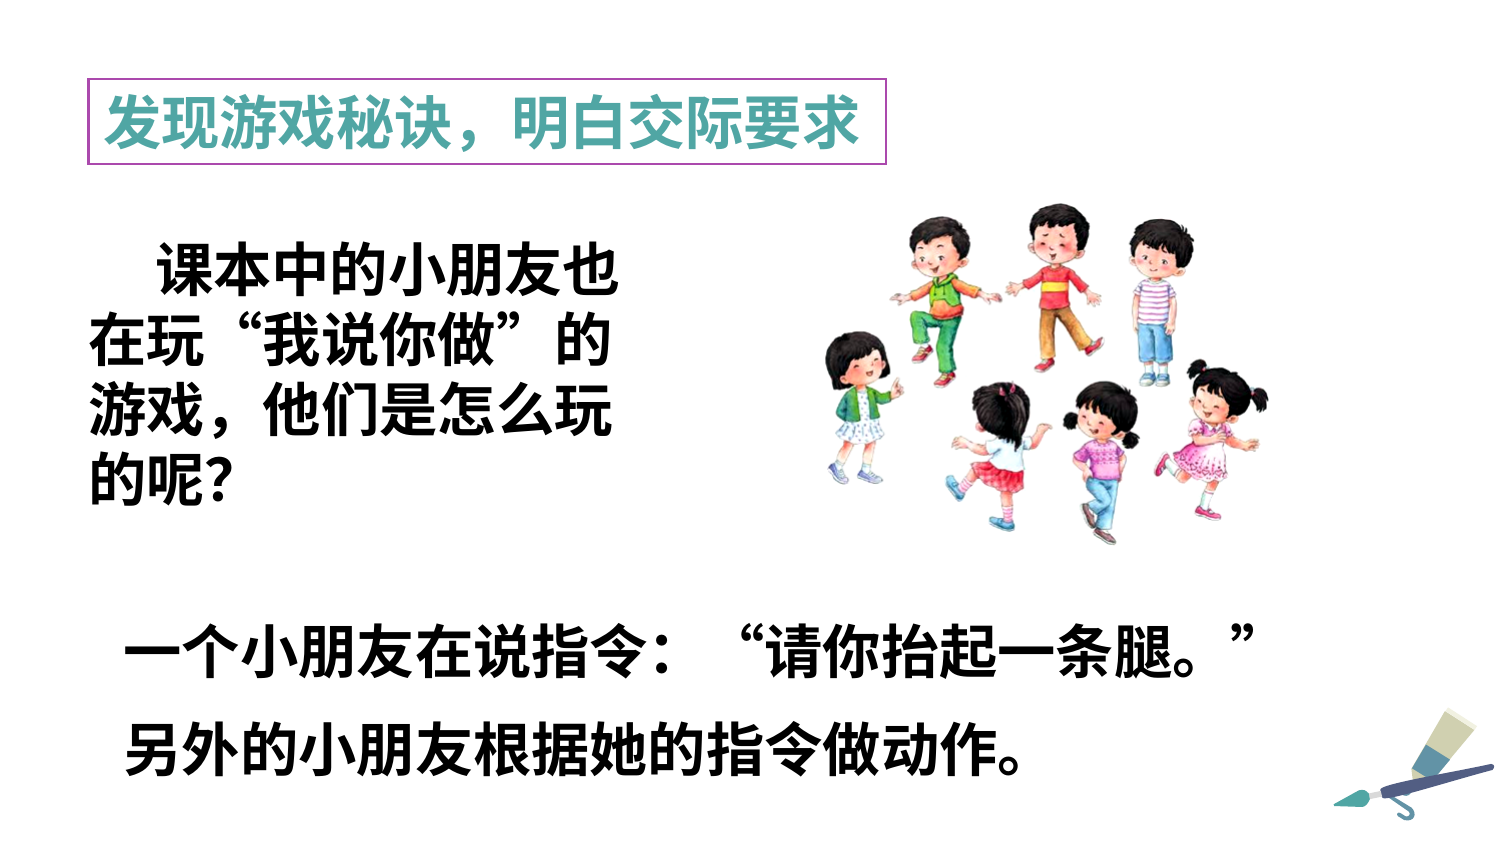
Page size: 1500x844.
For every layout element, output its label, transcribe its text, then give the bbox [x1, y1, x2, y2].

text_box 课本中的小朋友也在玩“我说你做”的游戏，他们是怎么玩的呢？ [73, 225, 668, 521]
text_box 发现游戏秘诀，明白交际要求 [87, 78, 887, 165]
text_box 一个小朋友在说指令：“请你抬起一条腿。” [108, 607, 1321, 693]
picture [720, 191, 1297, 547]
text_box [1358, 708, 1481, 844]
text_box 另外的小朋友根据她的指令做动作。 [108, 705, 1061, 791]
